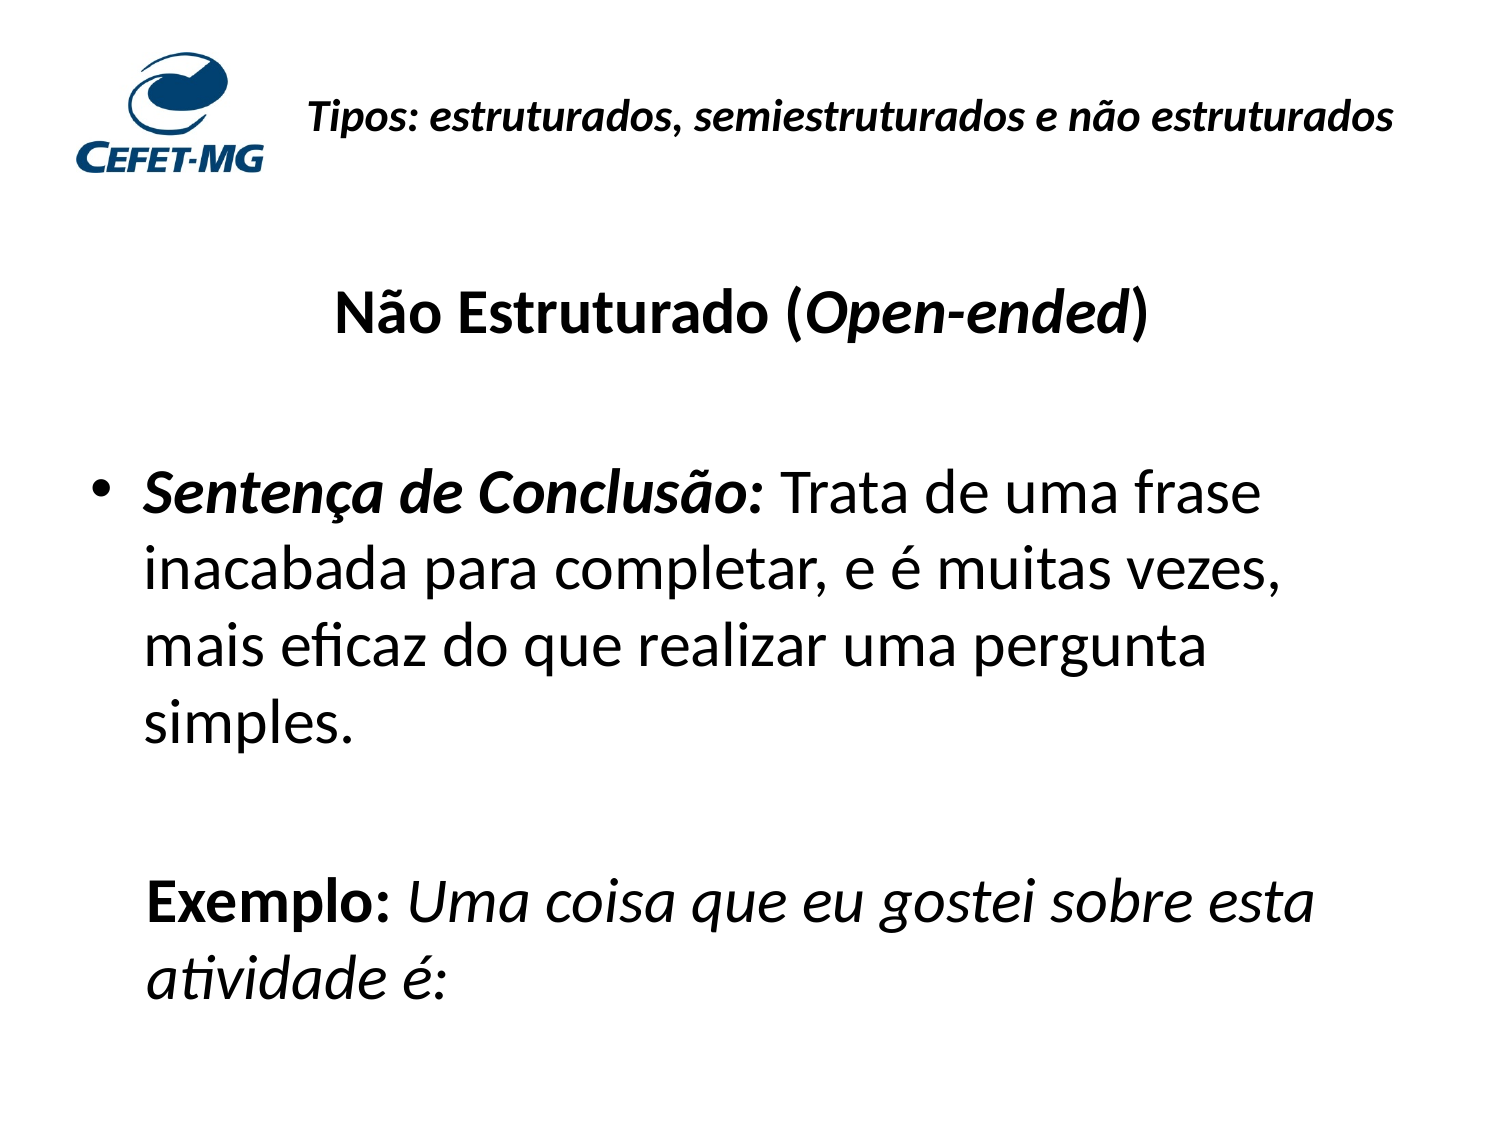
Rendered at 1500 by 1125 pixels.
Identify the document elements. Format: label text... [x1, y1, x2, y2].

picture [76, 51, 264, 173]
text_box Tipos: estruturados, semiestruturados e não estruturados [277, 78, 1424, 149]
list Não Estruturado (Open-ended) Sentença de Conclusão: Trata de uma frase inacabada para completar, e é muitas vezes, mais eficaz do que realizar uma pergunta simples. Exemplo: Uma coisa que eu gostei sobre esta atividade é: [75, 262, 1425, 1024]
